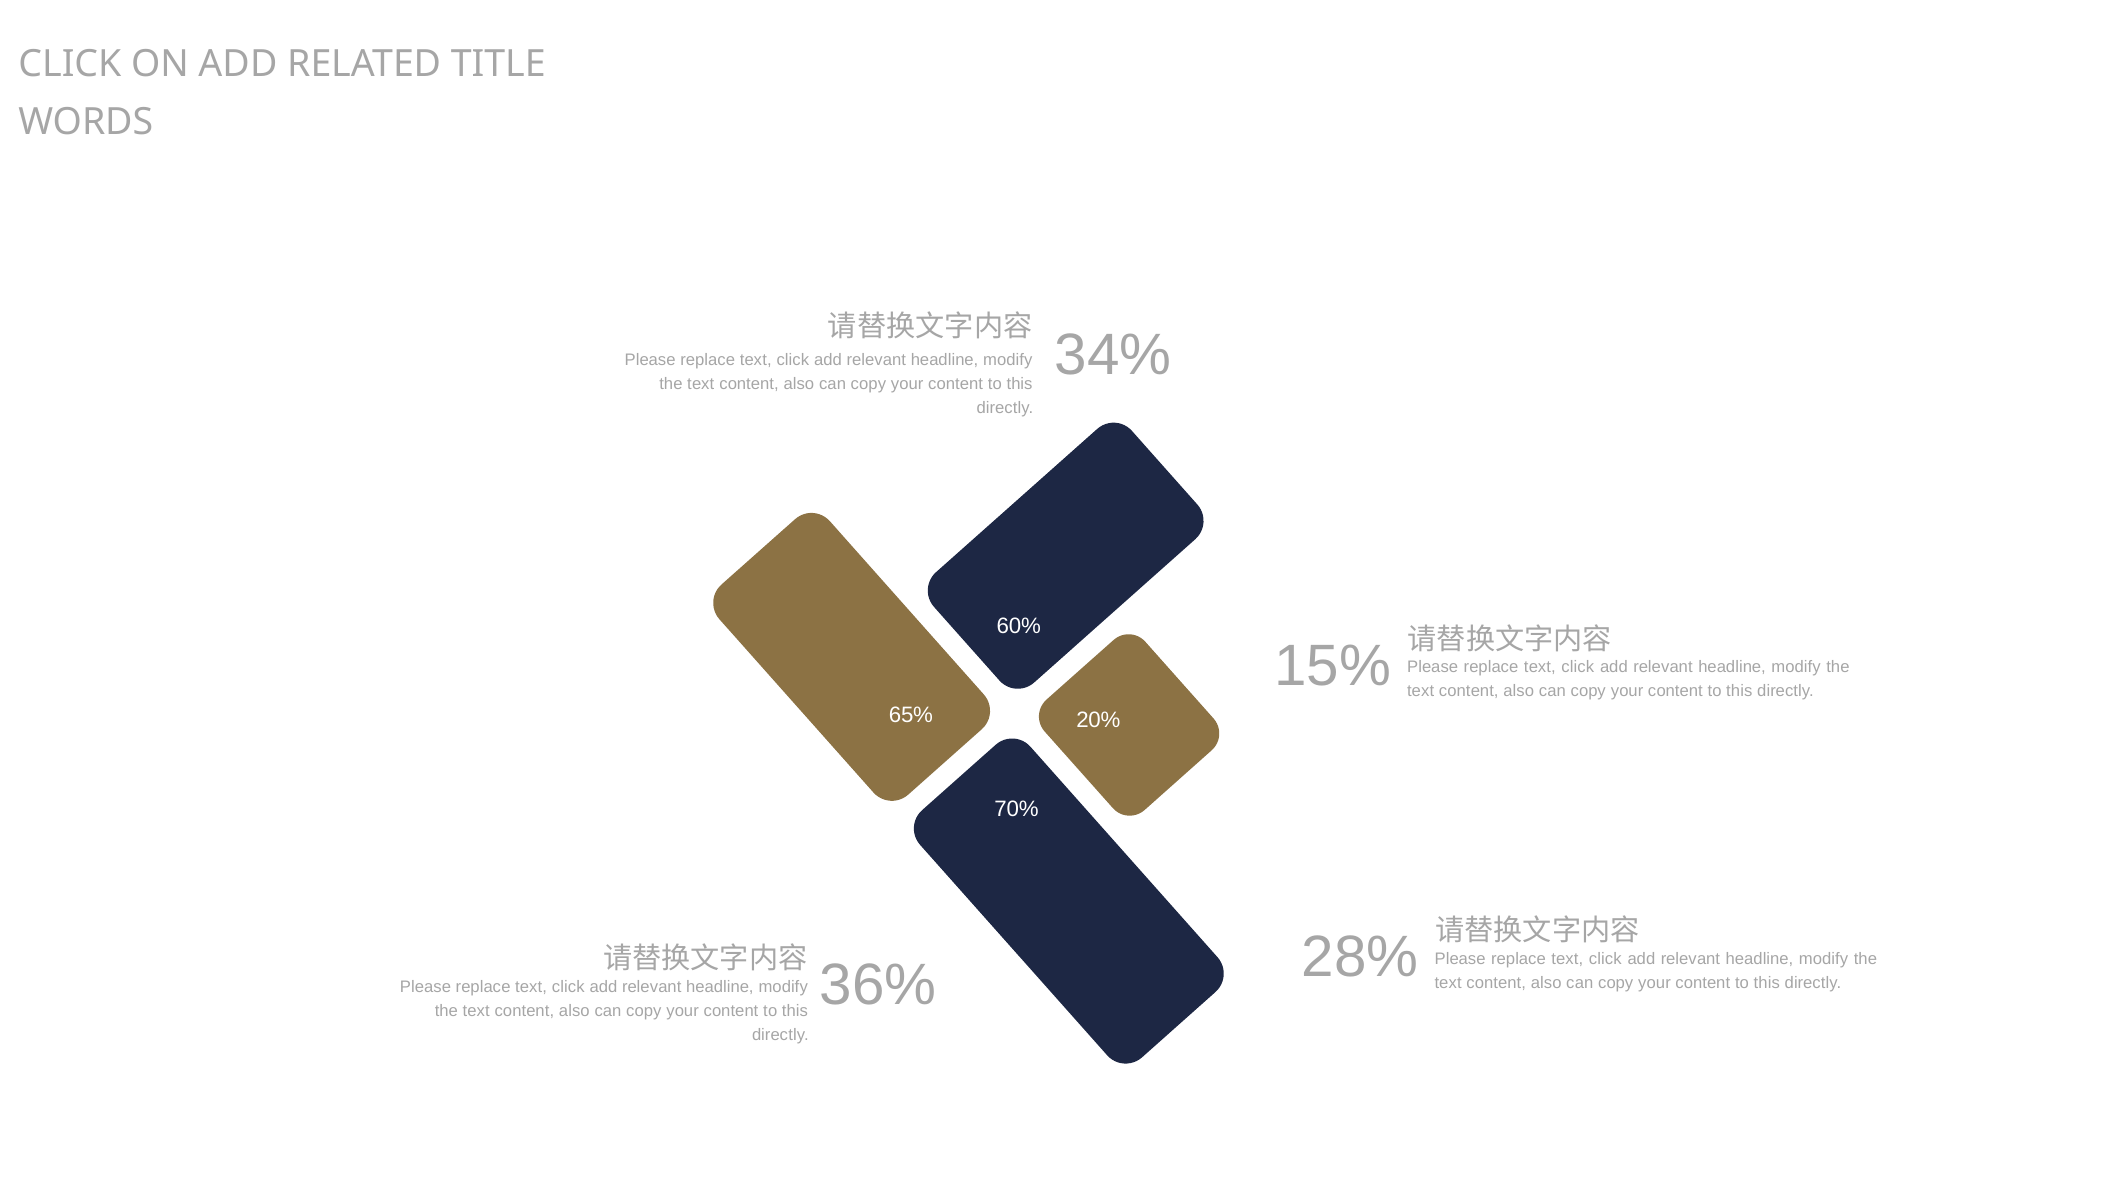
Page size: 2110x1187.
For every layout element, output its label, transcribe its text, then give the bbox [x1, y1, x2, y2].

text_box 70% [979, 781, 1054, 829]
text_box CLICK ON ADD RELATED TITLE WORDS [3, 18, 595, 150]
text_box Please replace text, click add relevant headline, modify the text content, also can copy your content to this directly. [1406, 652, 1851, 700]
text_box 34% [1054, 302, 1172, 387]
text_box 28% [1301, 904, 1419, 989]
text_box [912, 737, 1225, 1065]
text_box Please replace text, click add relevant headline, modify the text content, also can copy your content to this directly. [1434, 943, 1878, 992]
text_box 65% [873, 687, 948, 734]
text_box 请替换文字内容 [1435, 904, 1641, 943]
text_box 36% [819, 932, 937, 1017]
text_box 请替换文字内容 [827, 300, 1033, 342]
text_box 60% [981, 598, 1056, 646]
text_box 20% [1061, 692, 1136, 740]
text_box [1037, 633, 1221, 817]
text_box [712, 511, 992, 802]
text_box Please replace text, click add relevant headline, modify the text content, also can copy your content to this directly. [385, 971, 809, 1044]
text_box 15% [1274, 613, 1392, 698]
text_box [926, 421, 1205, 690]
text_box Please replace text, click add relevant headline, modify the text content, also can copy your content to this directly. [610, 344, 1034, 417]
text_box 请替换文字内容 [1407, 613, 1613, 652]
text_box 请替换文字内容 [603, 932, 809, 971]
